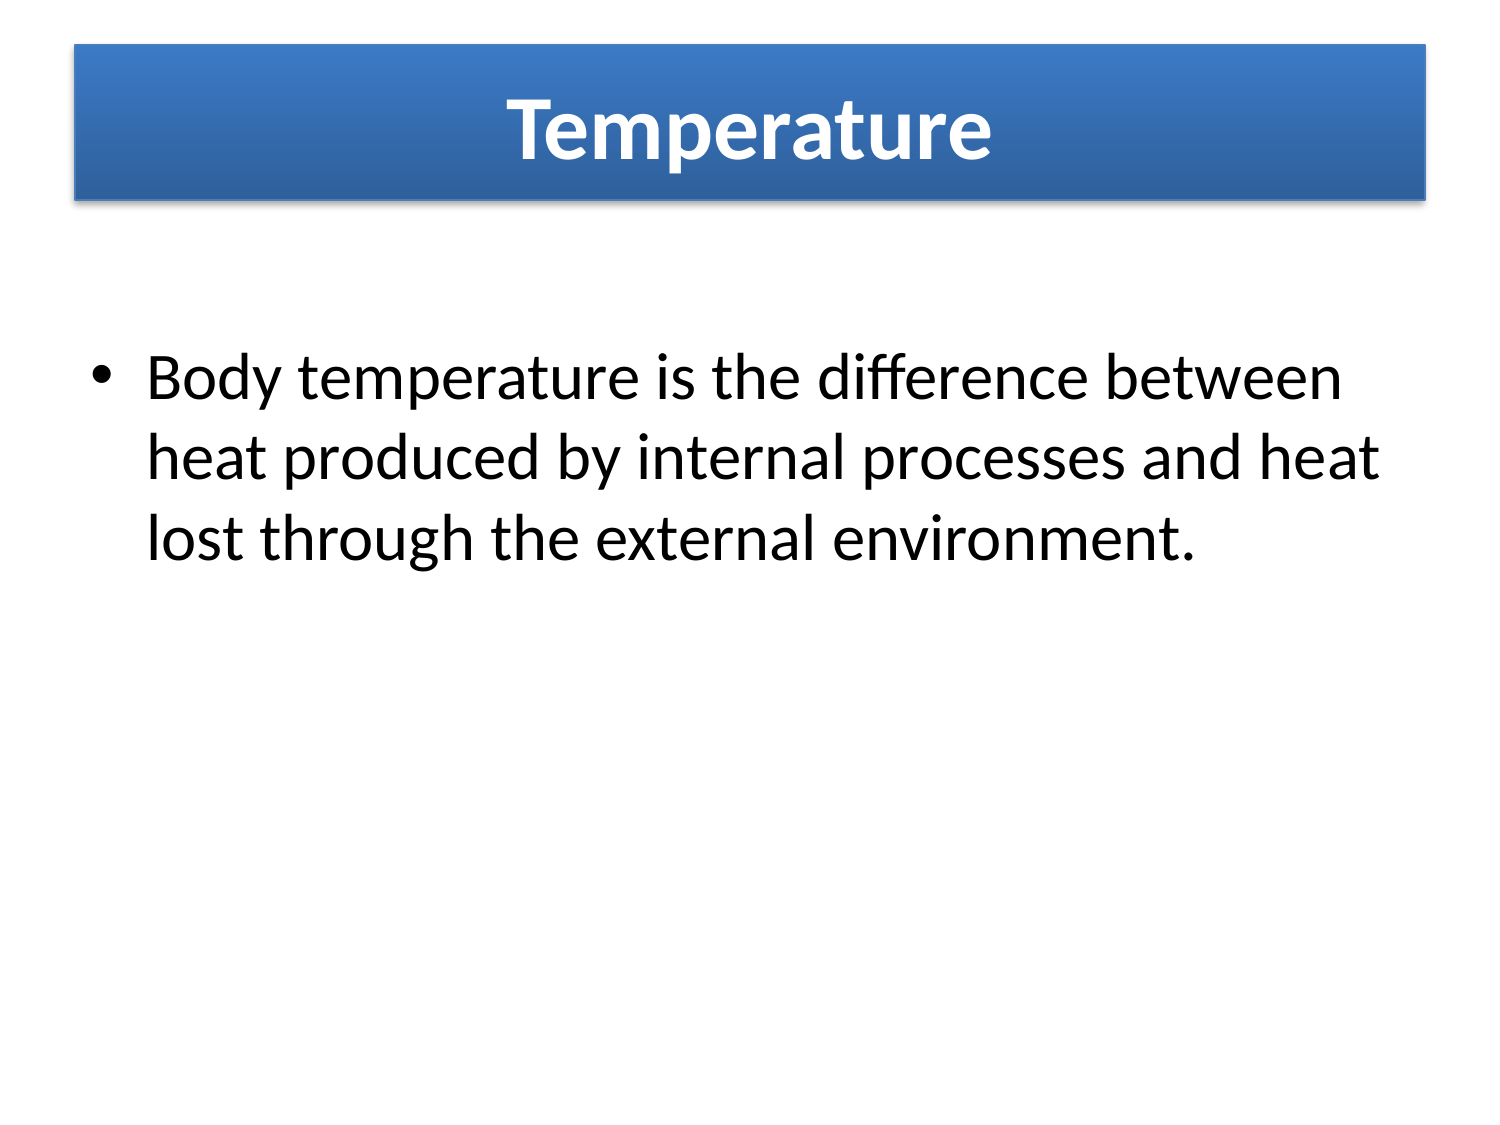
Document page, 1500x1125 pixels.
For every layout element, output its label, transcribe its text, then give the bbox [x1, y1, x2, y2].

list Body temperature is the difference between heat produced by internal processes and heat lost through the external environment. [75, 262, 1425, 1005]
title Temperature [74, 44, 1426, 201]
